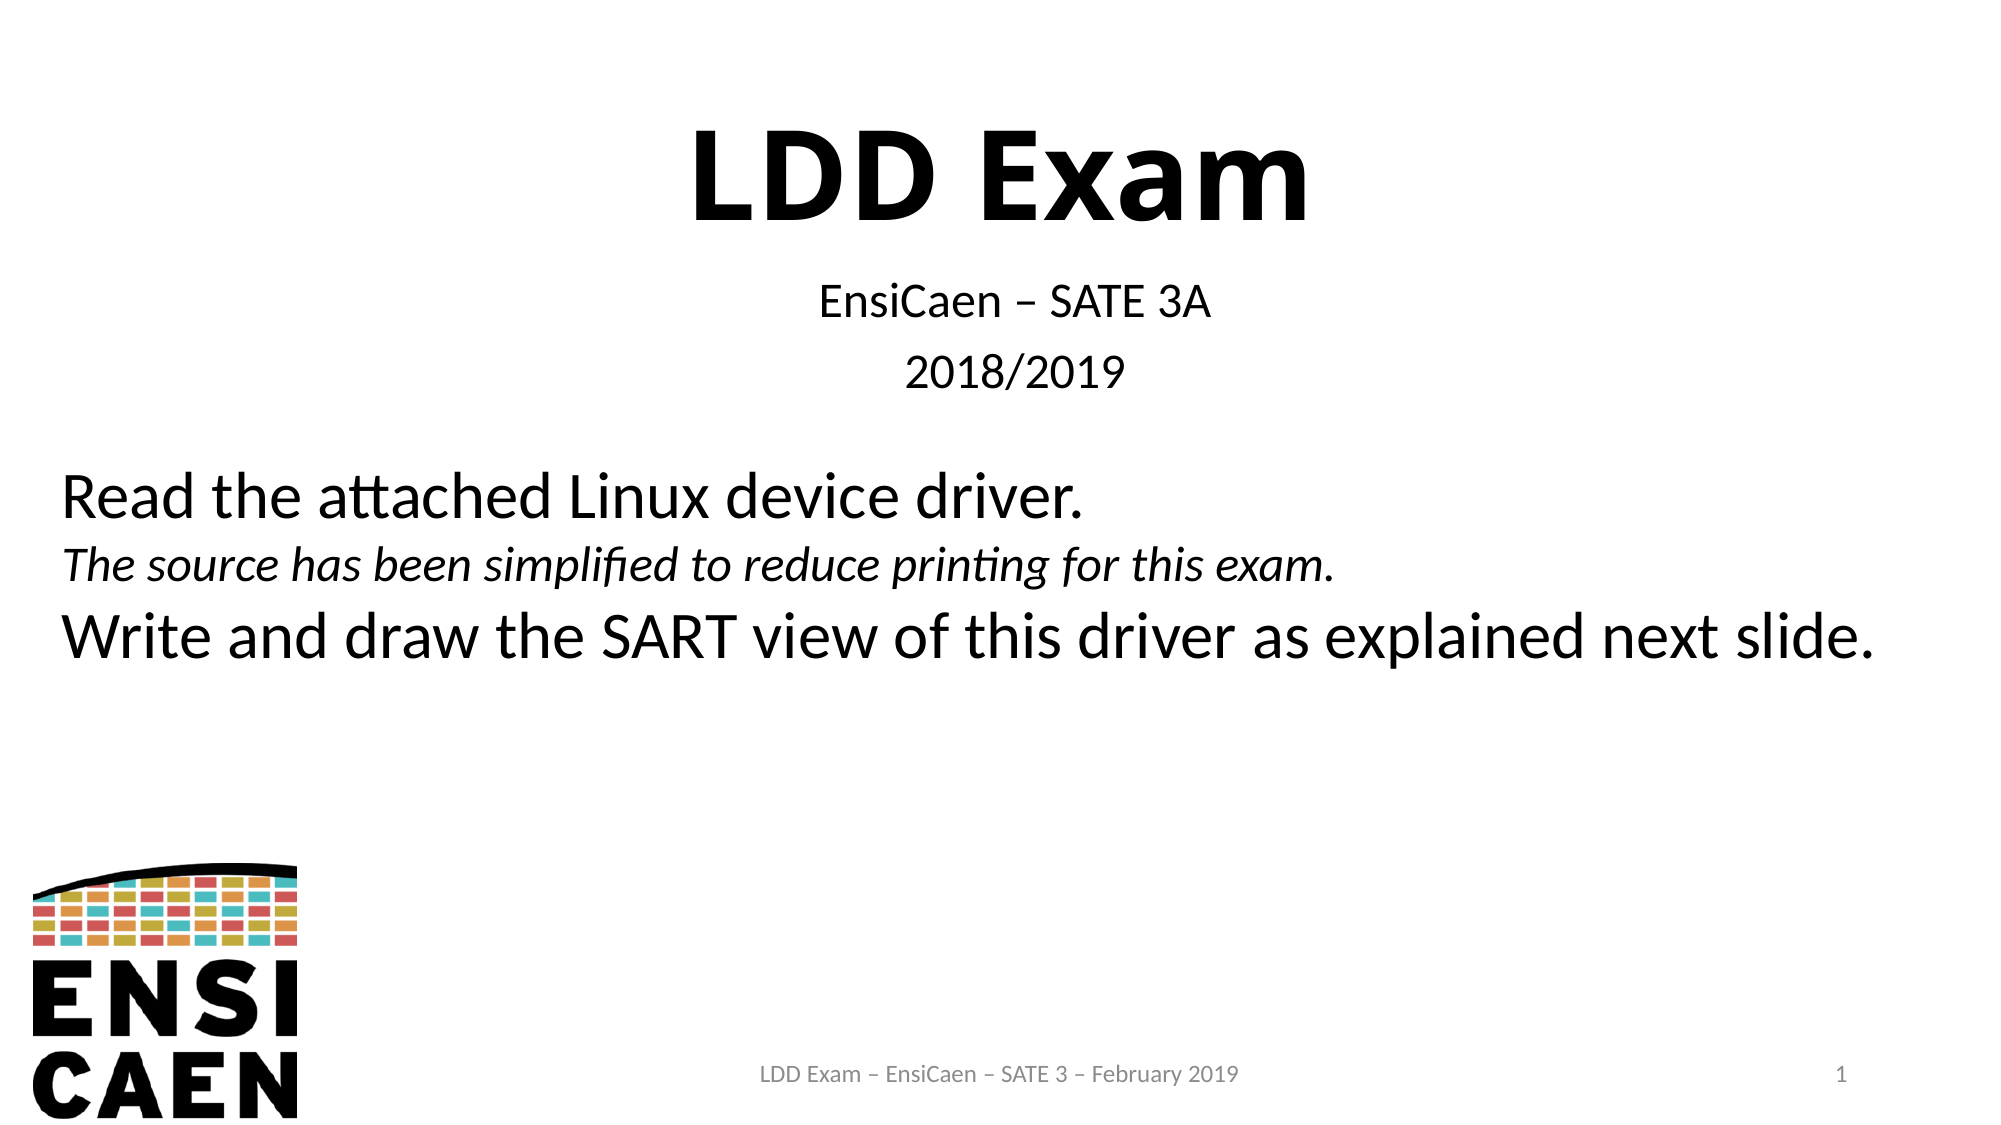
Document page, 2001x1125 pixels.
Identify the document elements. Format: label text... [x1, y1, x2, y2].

footer LDD Exam – EnsiCaen – SATE 3 – February 2019 [662, 1042, 1338, 1103]
subtitle EnsiCaen – SATE 3A 2018/2019 [264, 189, 1765, 444]
slide_number 1 [1412, 1042, 1863, 1103]
title LDD Exam [249, 39, 1750, 255]
picture [33, 863, 297, 1119]
text_box Read the attached Linux device driver. The source has been simplified to reduce printing for this exam. Write and draw the SART view of this driver as explained next slide. [46, 444, 1965, 680]
